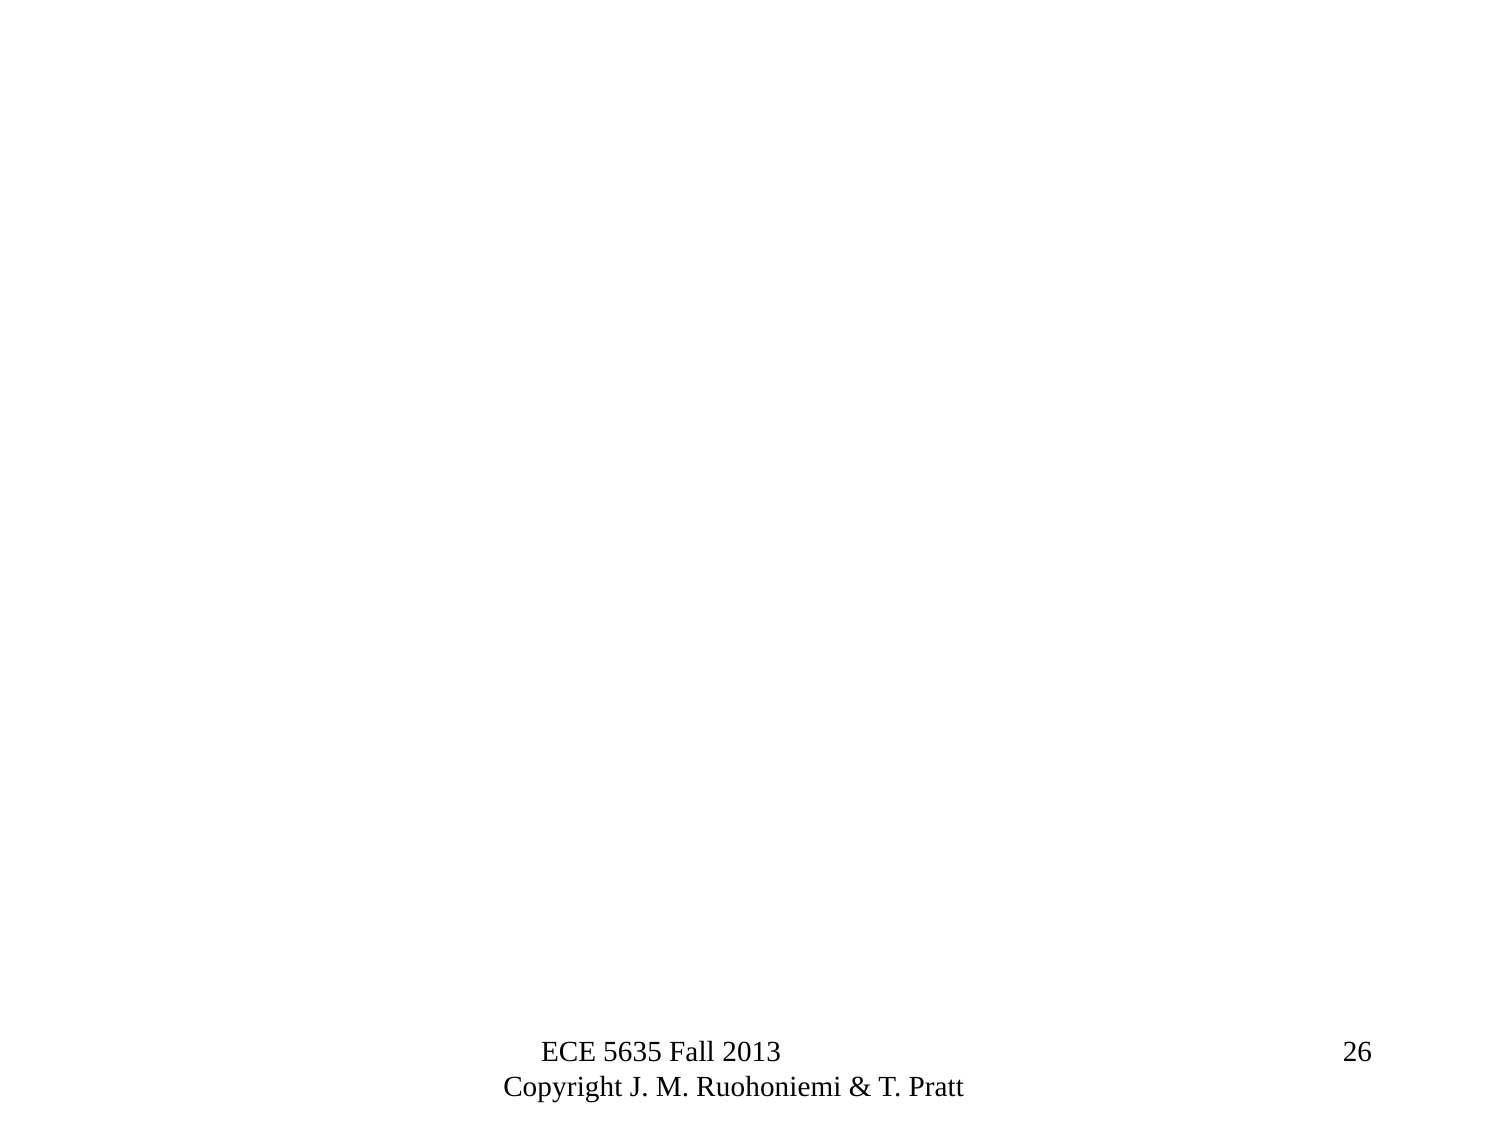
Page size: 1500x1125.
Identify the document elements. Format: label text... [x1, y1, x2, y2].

footer ECE 5635 Fall 2013 Copyright J. M. Ruohoniemi & T. Pratt [487, 1024, 988, 1101]
slide_number 26 [1074, 1024, 1388, 1101]
